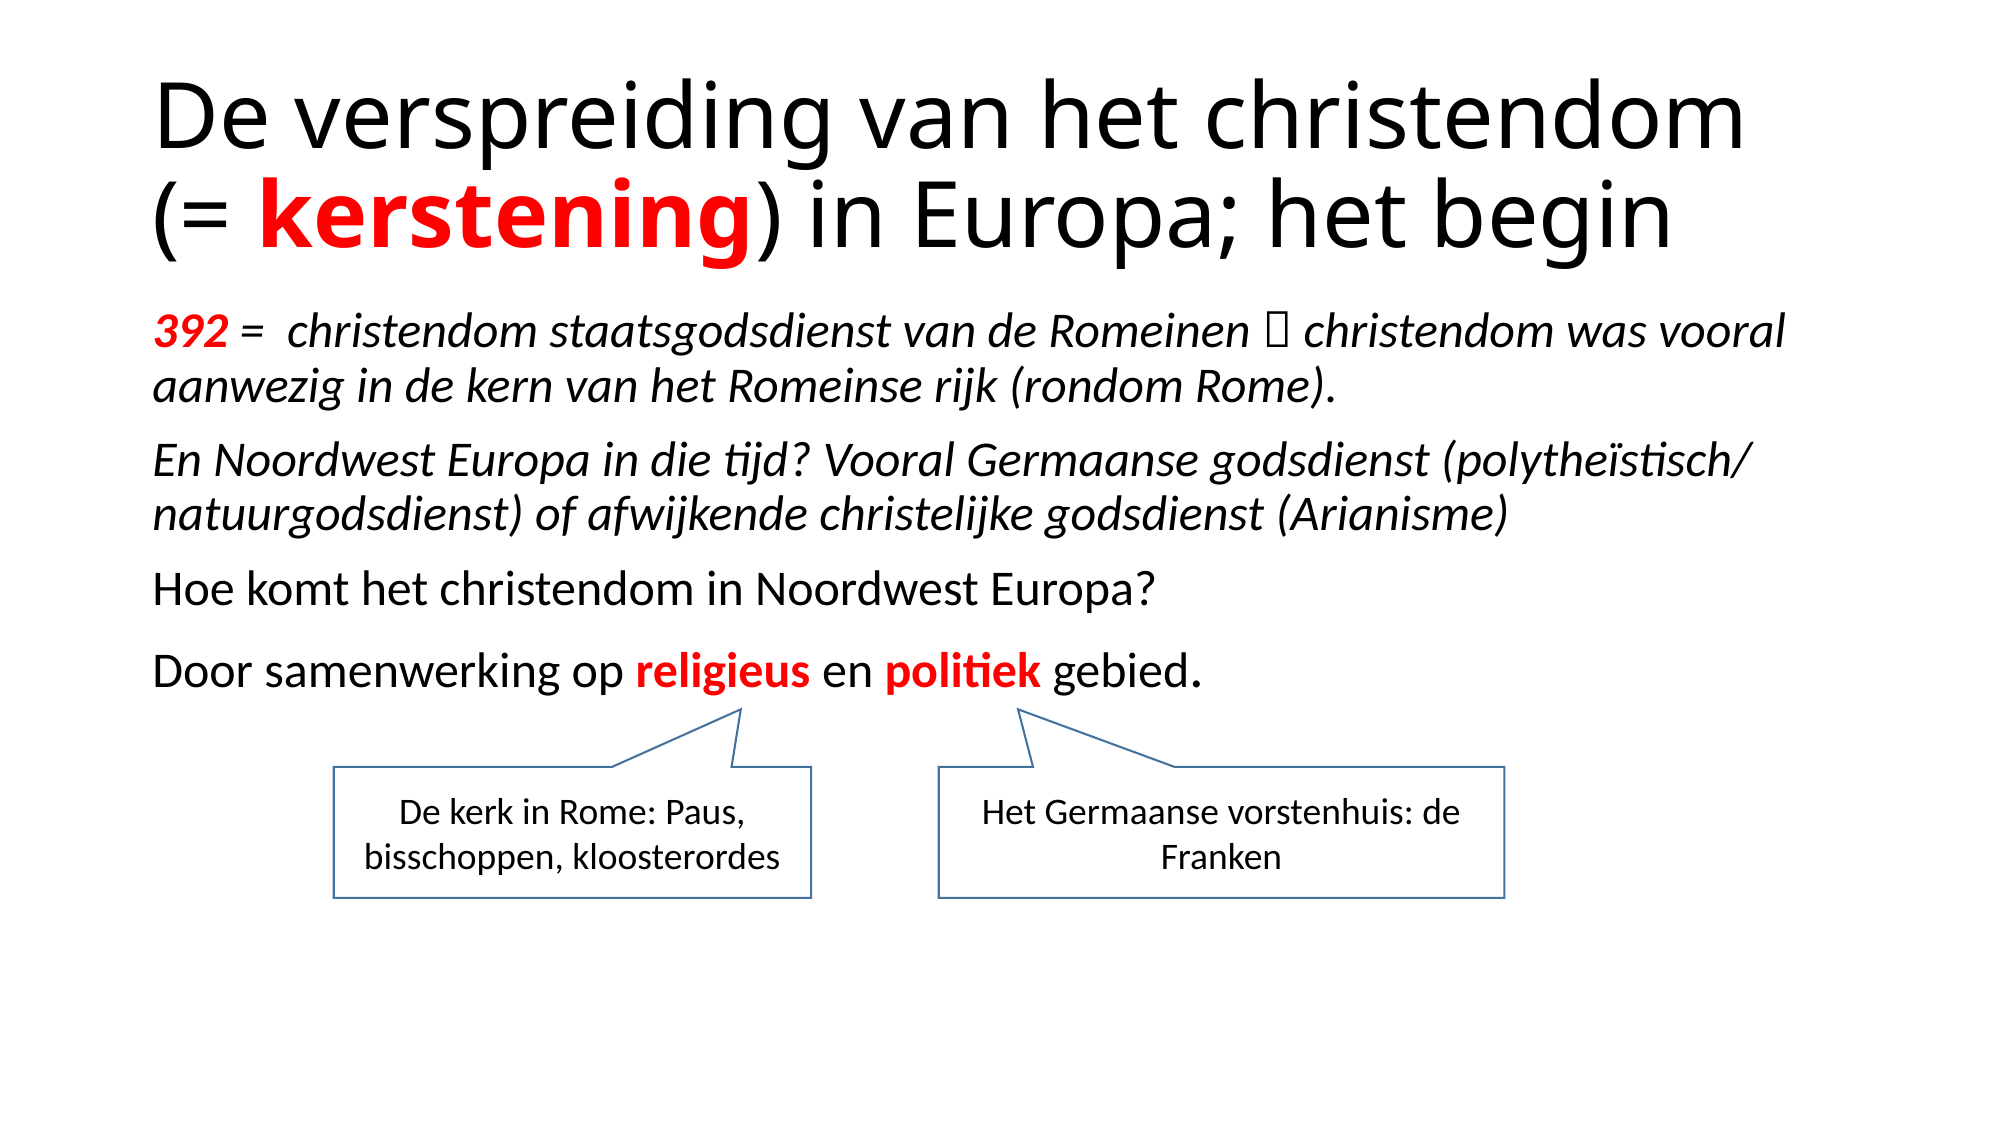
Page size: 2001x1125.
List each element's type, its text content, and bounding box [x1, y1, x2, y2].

list 392 = christendom staatsgodsdienst van de Romeinen  christendom was vooral aanwezig in de kern van het Romeinse rijk (rondom Rome). En Noordwest Europa in die tijd? Vooral Germaanse godsdienst (polytheïstisch/ natuurgodsdienst) of afwijkende christelijke godsdienst (Arianisme) Hoe komt het christendom in Noordwest Europa? Door samenwerking op religieus en politiek gebied. [137, 297, 1863, 1012]
text_box De kerk in Rome: Paus, bisschoppen, kloosterordes [332, 707, 813, 899]
title De verspreiding van het christendom (= kerstening) in Europa; het begin [137, 59, 1863, 278]
text_box Het Germaanse vorstenhuis: de Franken [937, 707, 1506, 899]
